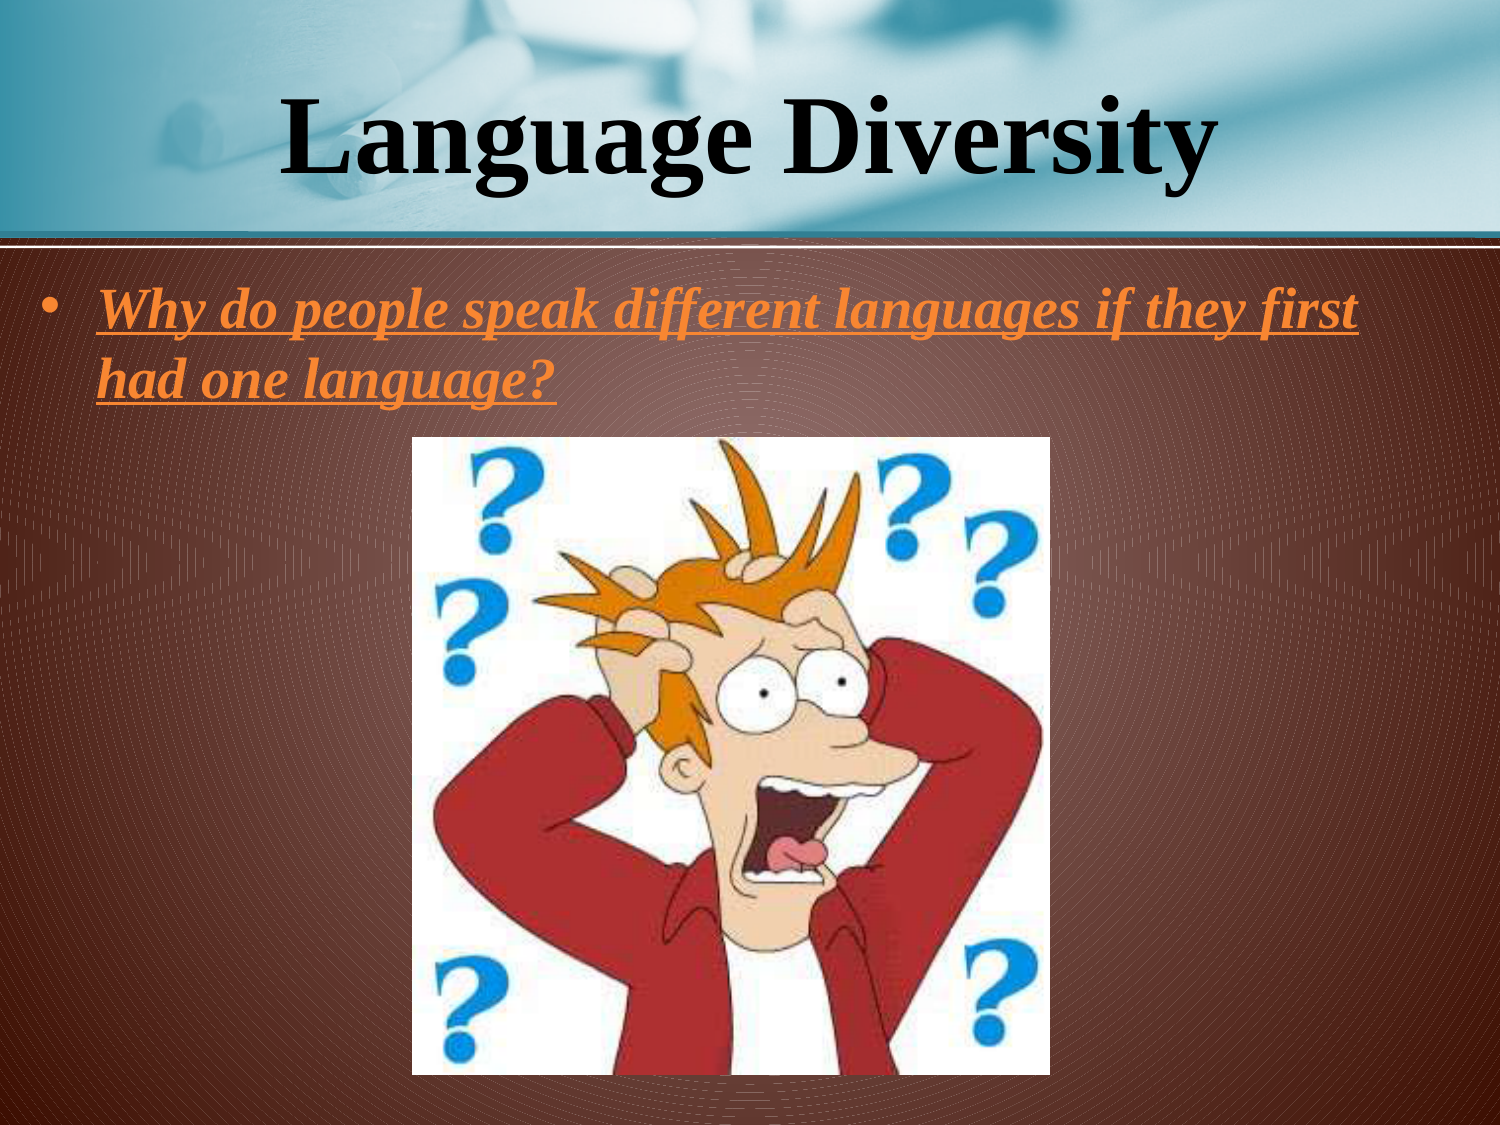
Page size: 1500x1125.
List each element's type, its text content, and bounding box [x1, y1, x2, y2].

picture [412, 437, 1050, 1075]
title Language Diversity [75, 24, 1425, 233]
list Why do people speak different languages if they first had one language? [24, 262, 1463, 1088]
